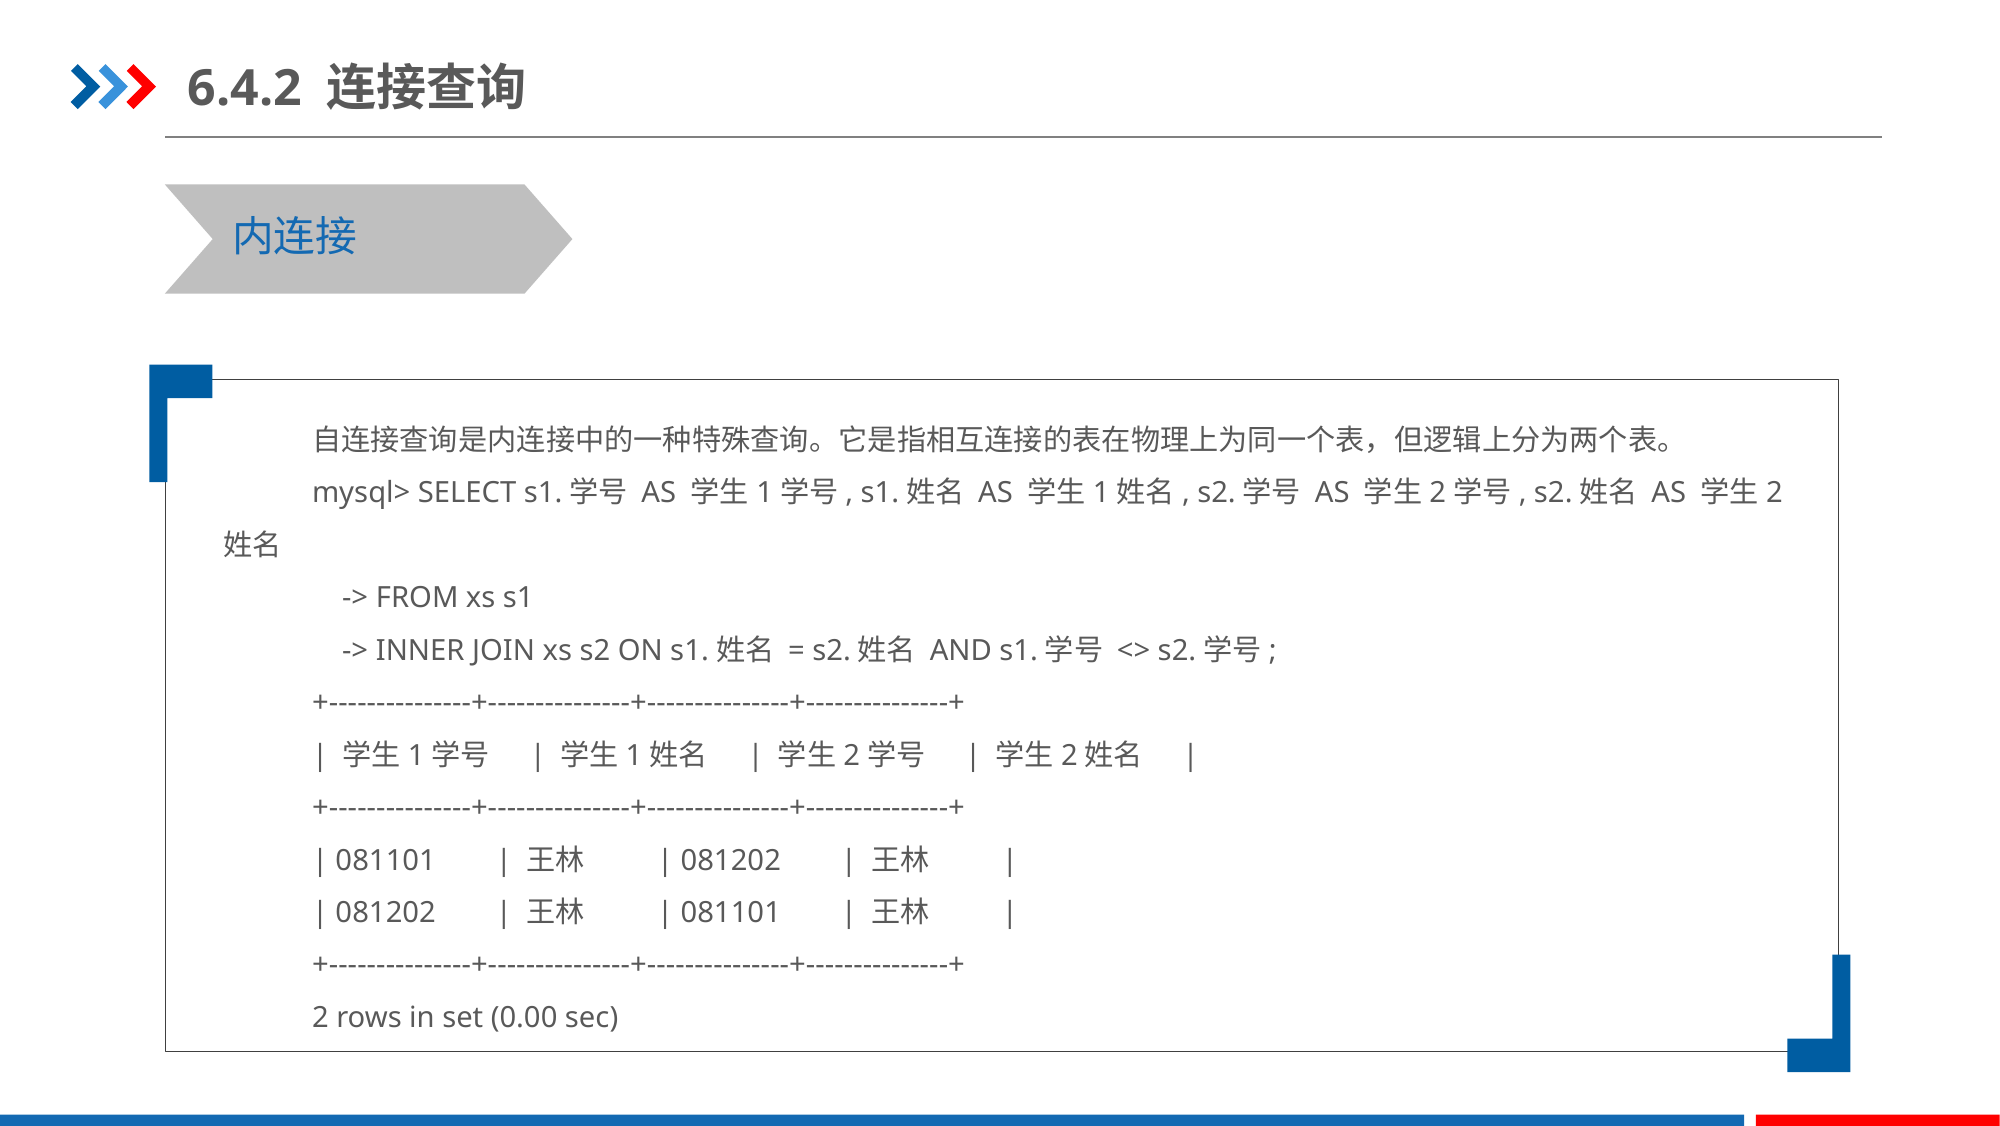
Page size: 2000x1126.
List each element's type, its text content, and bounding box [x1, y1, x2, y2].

text_box [147, 363, 215, 484]
text_box [164, 184, 573, 294]
text_box [1785, 953, 1852, 1074]
text_box [163, 378, 1841, 1053]
text_box 内连接 [217, 202, 373, 267]
text_box 6.4.2 连接查询 [187, 43, 827, 127]
